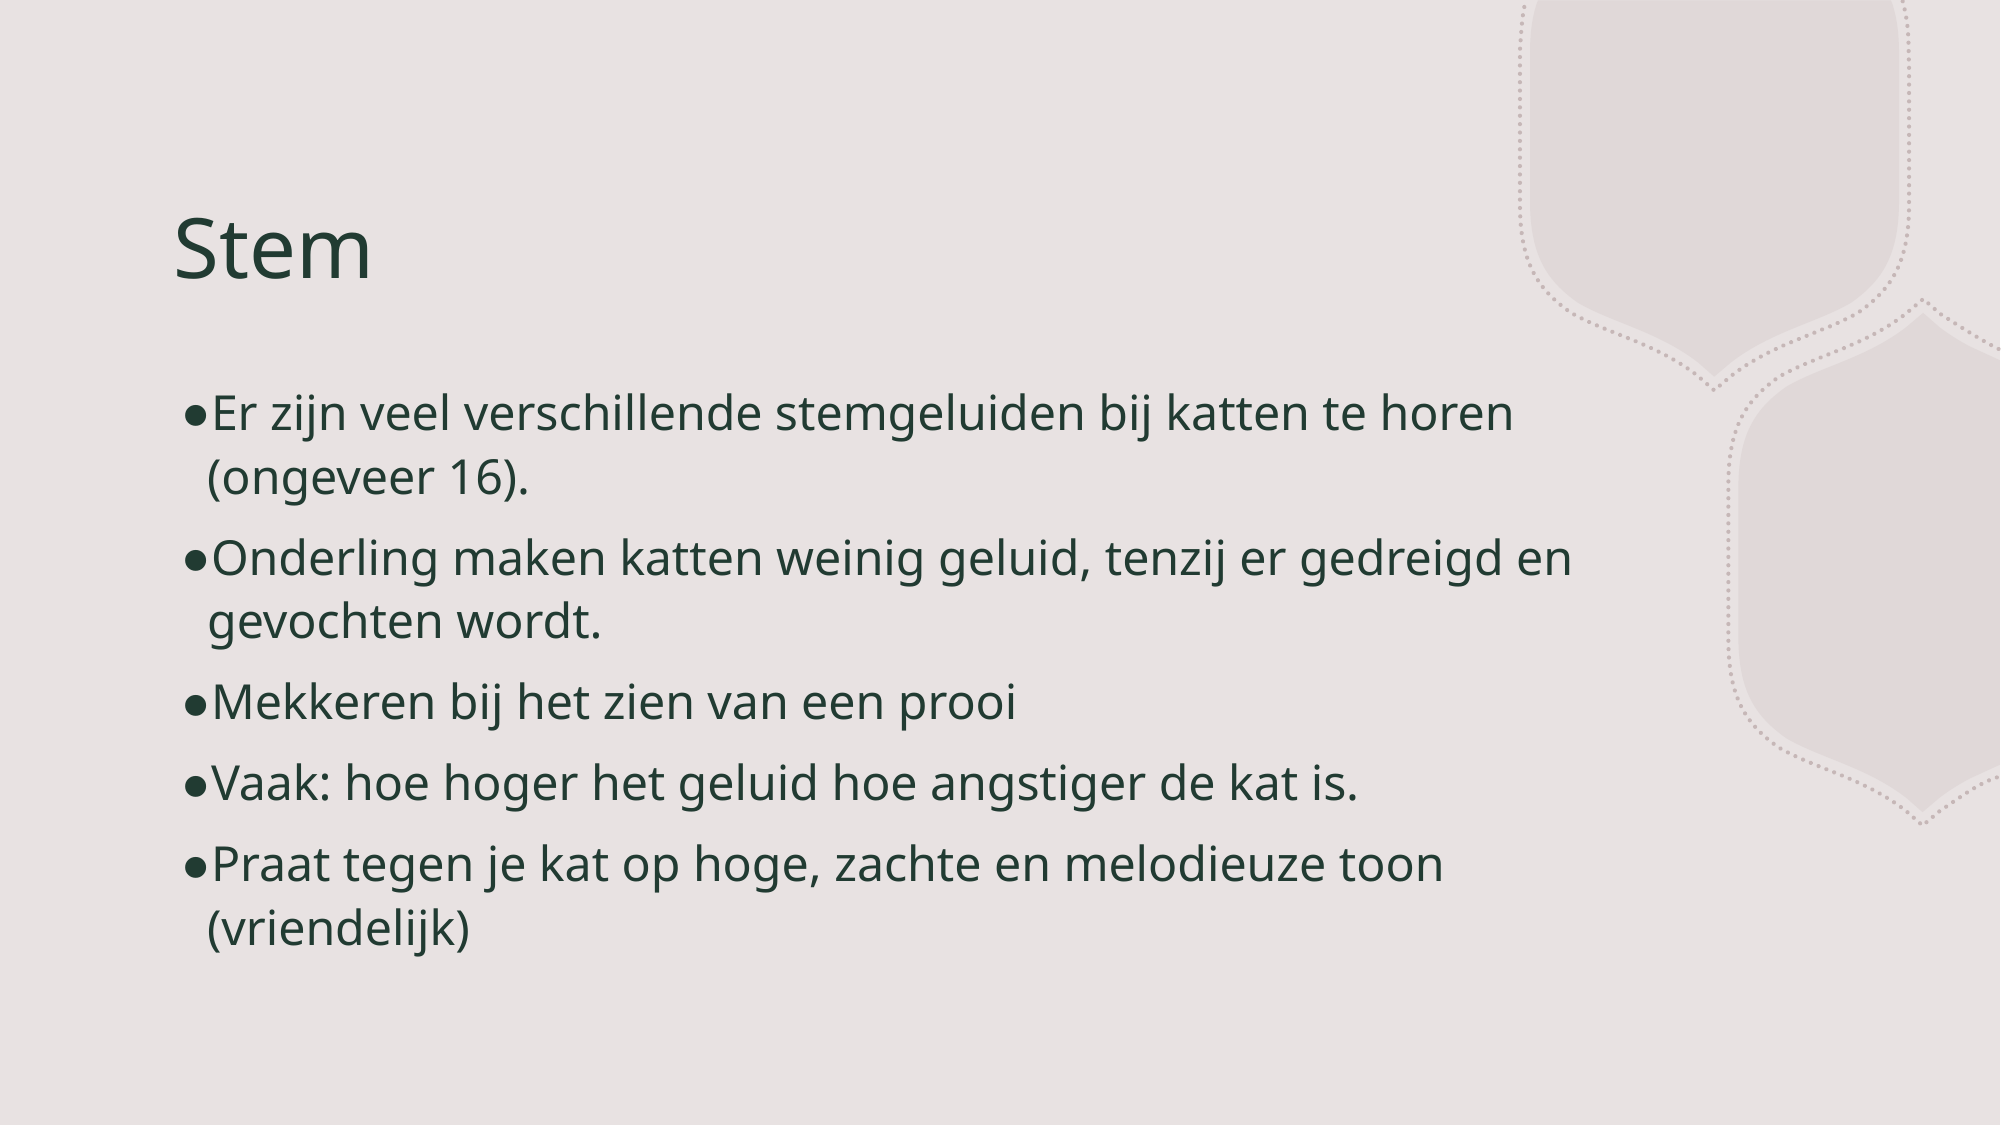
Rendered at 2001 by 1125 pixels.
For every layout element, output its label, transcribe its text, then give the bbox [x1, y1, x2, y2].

list Er zijn veel verschillende stemgeluiden bij katten te horen (ongeveer 16). Onderling maken katten weinig geluid, tenzij er gedreigd en gevochten wordt. Mekkeren bij het zien van een prooi Vaak: hoe hoger het geluid hoe angstiger de kat is. Praat tegen je kat op hoge, zachte en melodieuze toon (vriendelijk) [158, 368, 1648, 968]
title Stem [158, 157, 1648, 332]
